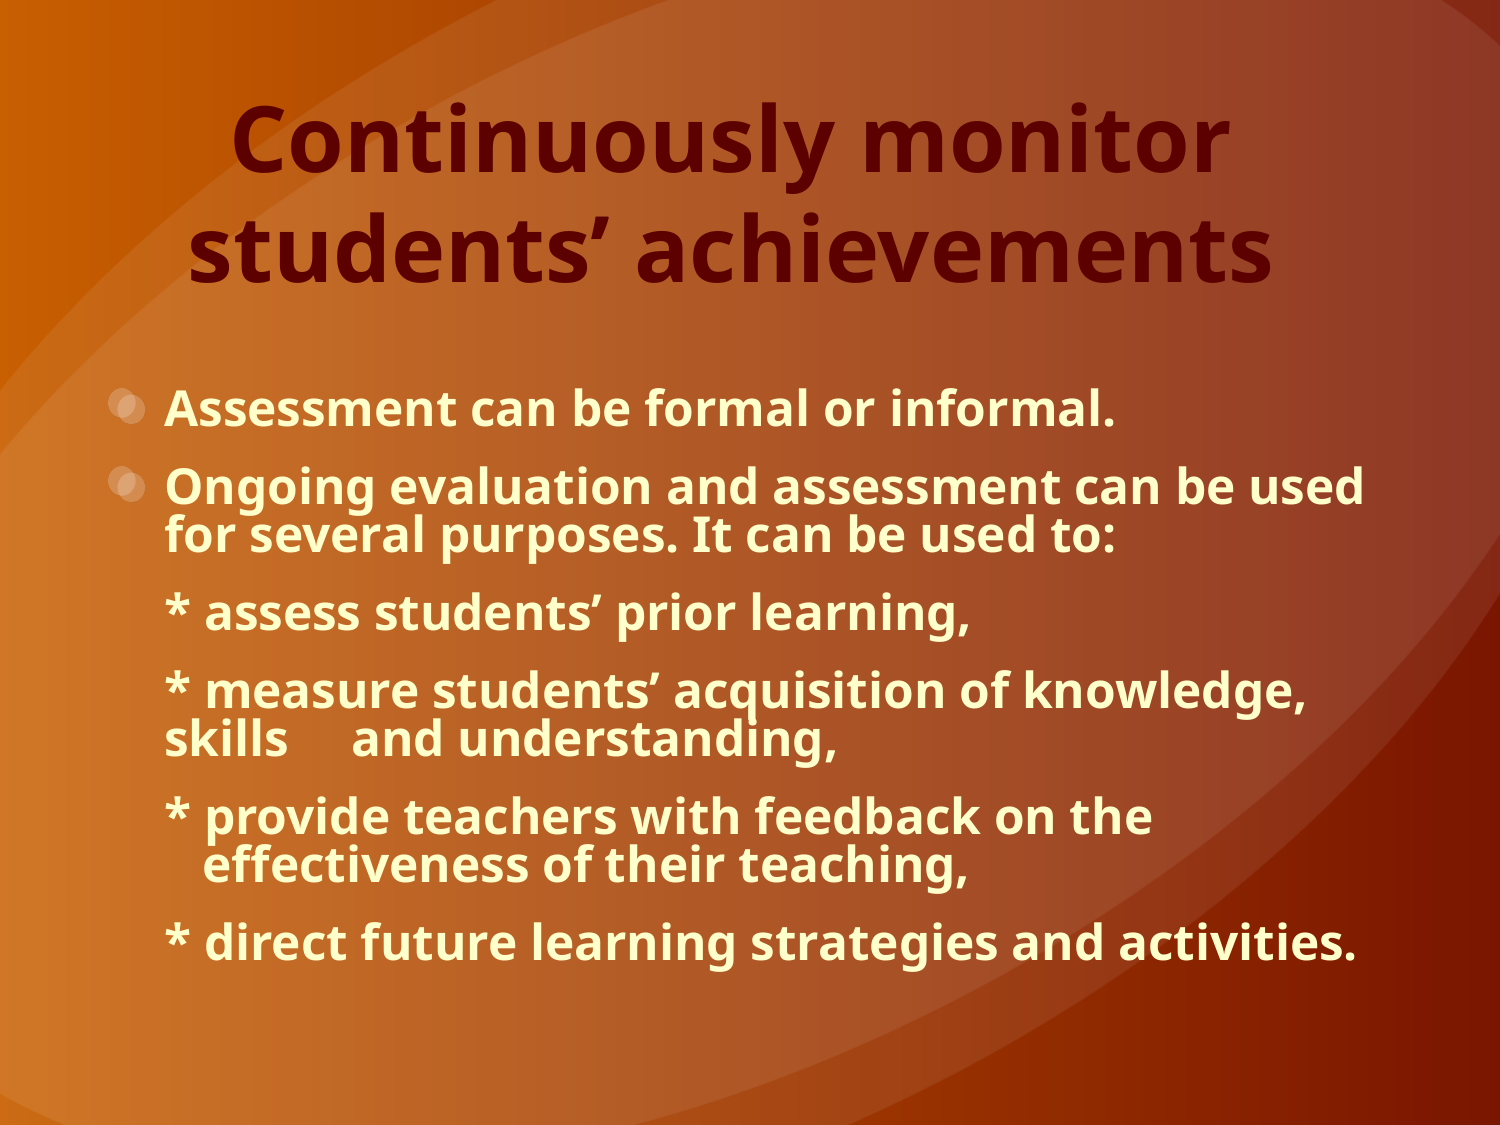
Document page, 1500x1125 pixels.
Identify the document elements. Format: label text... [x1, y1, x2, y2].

title Continuously monitor students’ achievements [93, 234, 1369, 309]
picture [0, 0, 1500, 1125]
list Assessment can be formal or informal. Ongoing evaluation and assessment can be used for several purposes. It can be used to: * assess students’ prior learning, * measure students’ acquisition of knowledge, skills and understanding, * provide teachers with feedback on the effectiveness of their teaching, * direct future learning strategies and activities. [93, 380, 1394, 1020]
